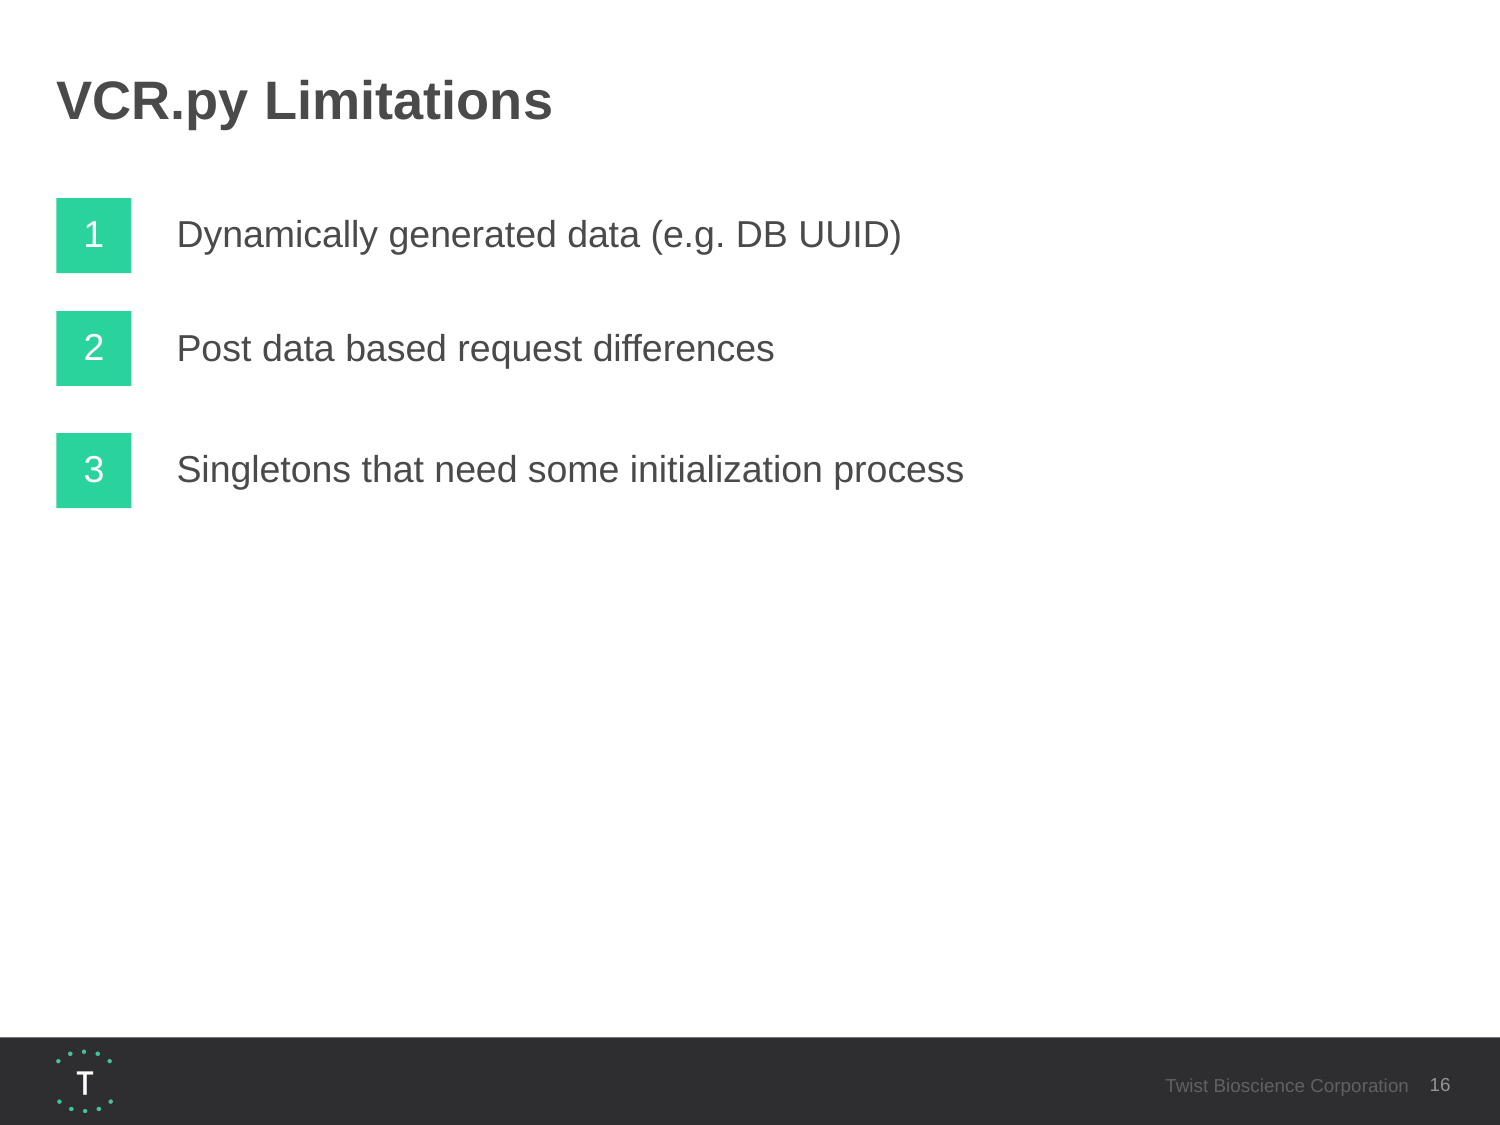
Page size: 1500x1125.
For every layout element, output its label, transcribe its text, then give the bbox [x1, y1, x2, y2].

list 3 [56, 433, 132, 509]
list 2 [56, 311, 132, 386]
picture [42, 1040, 127, 1122]
list Post data based request differences [176, 302, 1444, 397]
title VCR.py Limitations [56, 27, 1444, 132]
list Dynamically generated data (e.g. DB UUID) [176, 188, 1444, 283]
list Singletons that need some initialization process [176, 423, 1444, 518]
list 1 [56, 198, 132, 274]
